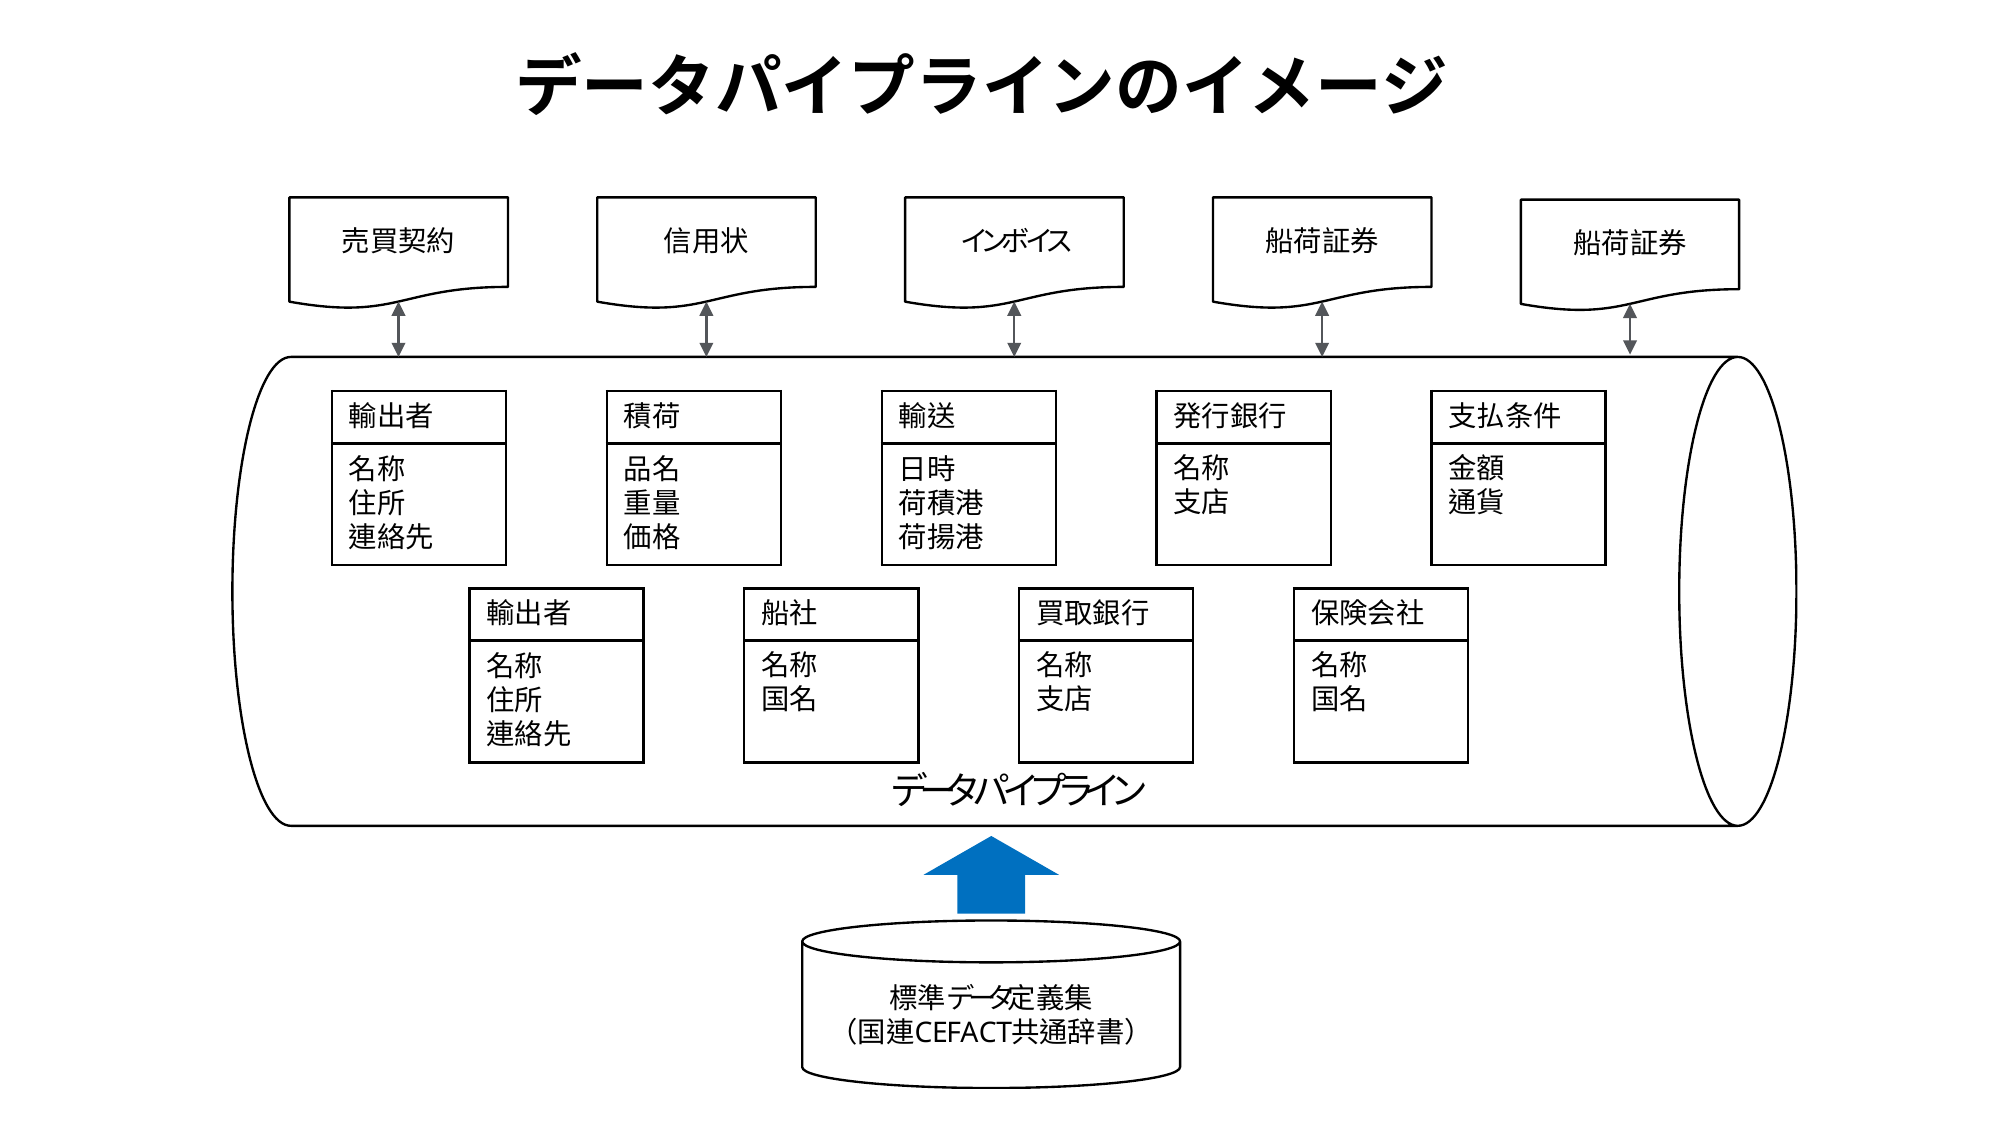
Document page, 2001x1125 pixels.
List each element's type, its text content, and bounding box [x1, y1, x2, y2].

picture [230, 195, 1798, 1089]
text_box データパイプラインのイメージ [500, 35, 1500, 131]
